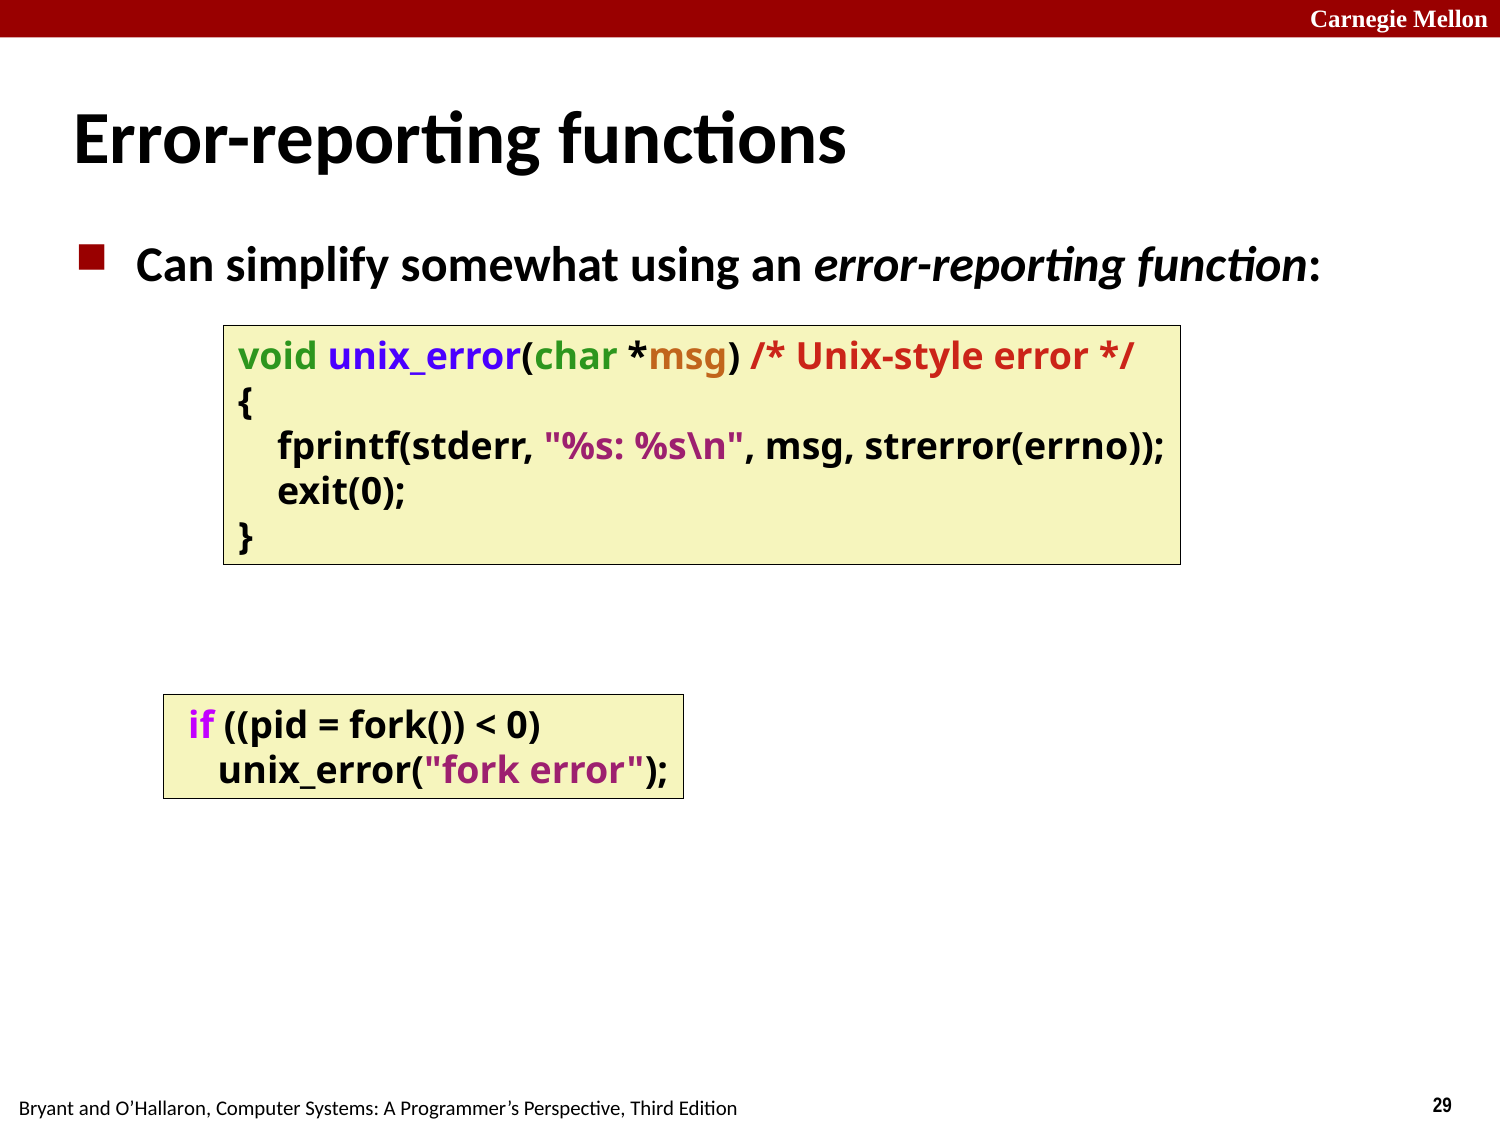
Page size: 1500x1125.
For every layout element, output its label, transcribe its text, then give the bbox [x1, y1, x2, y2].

list Can simplify somewhat using an error-reporting function: [64, 223, 1361, 301]
text_box if ((pid = fork()) < 0) unix_error("fork error"); [163, 693, 684, 799]
title Error-reporting functions [58, 71, 1305, 197]
text_box void unix_error(char *msg) /* Unix-style error */ { fprintf(stderr, "%s: %s\n", msg, strerror(errno)); exit(0); } [223, 324, 1181, 565]
